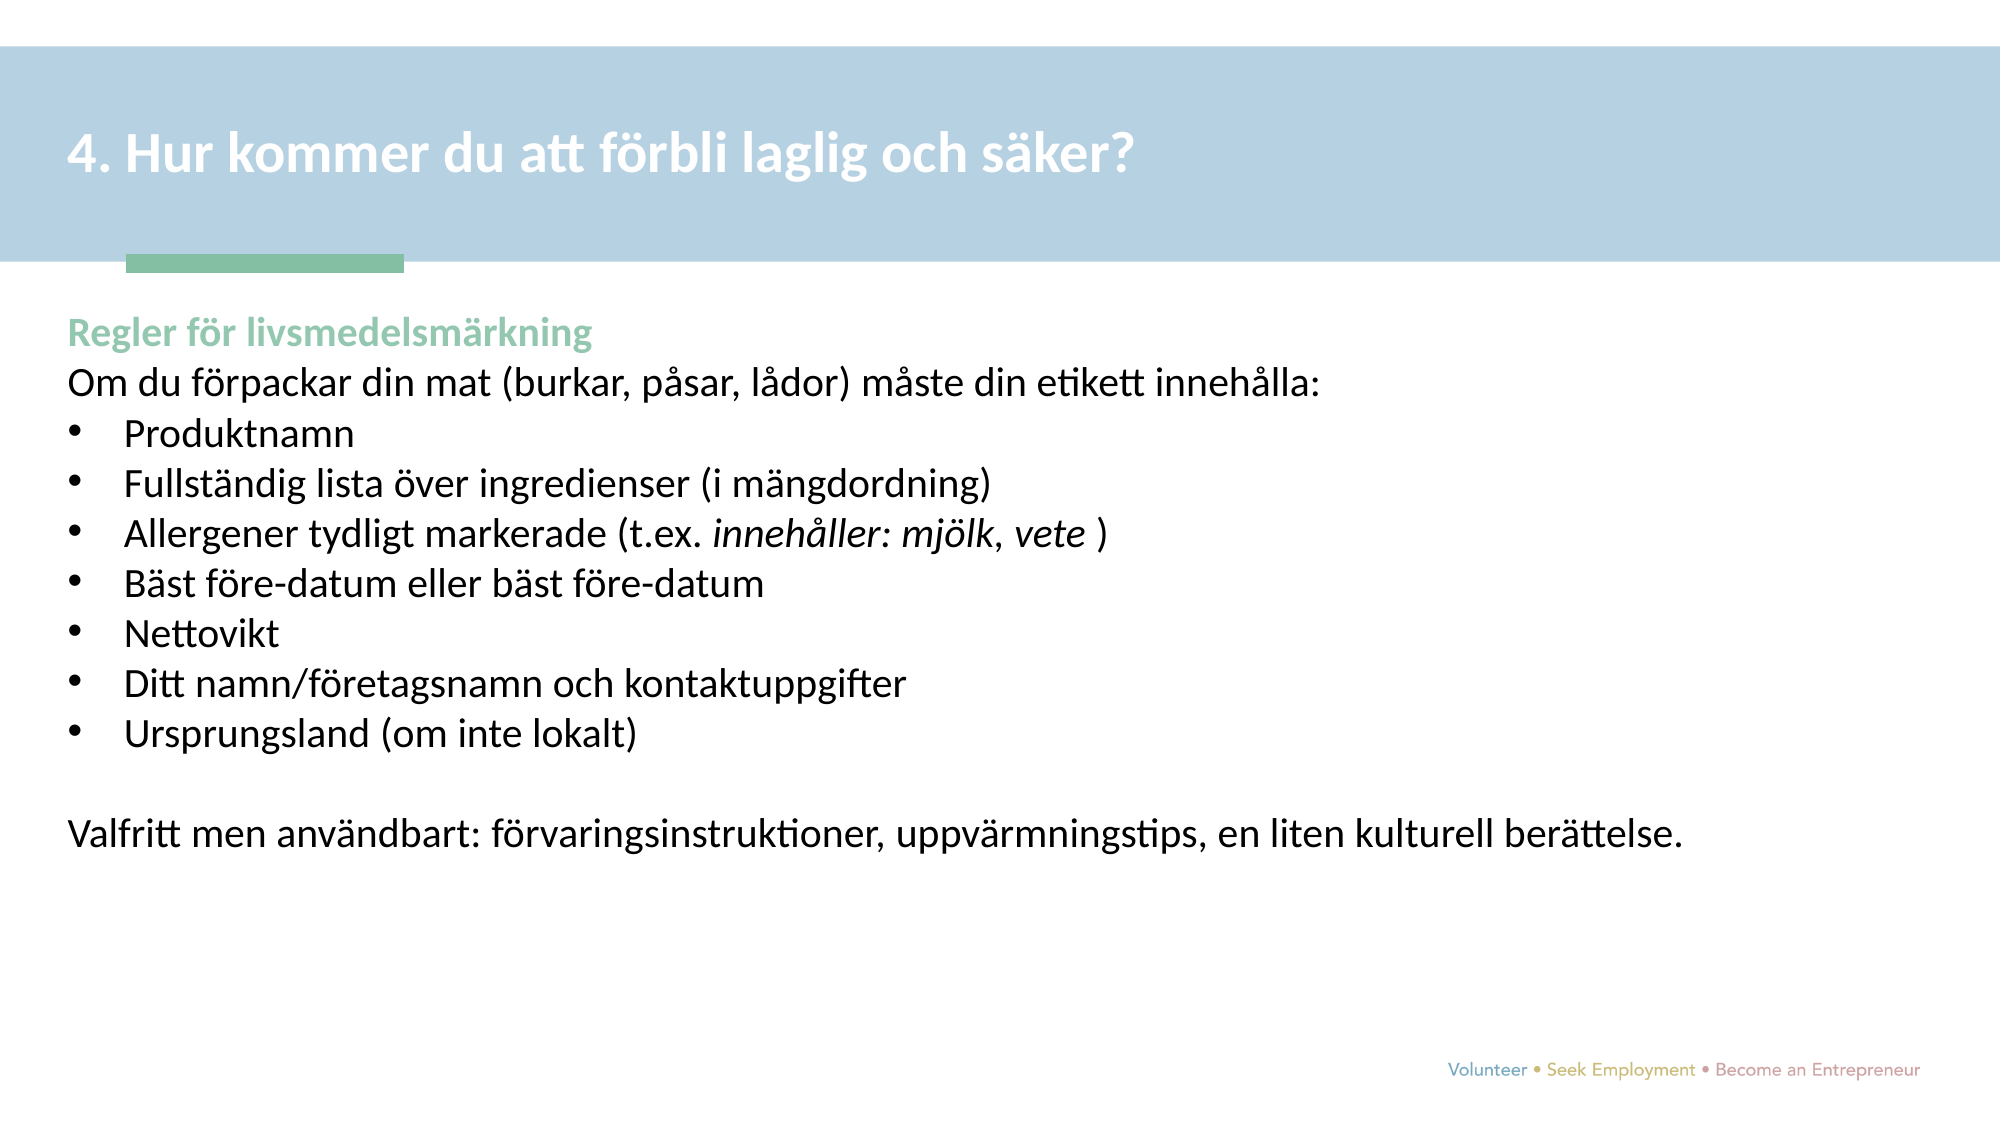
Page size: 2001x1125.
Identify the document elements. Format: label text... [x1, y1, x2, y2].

picture [1418, 1046, 1971, 1103]
list 4. Hur kommer du att förbli laglig och säker? [52, 90, 1815, 275]
text_box Regler för livsmedelsmärkning Om du förpackar din mat (burkar, påsar, lådor) måste din etikett innehålla: Produktnamn Fullständig lista över ingredienser (i mängdordning) Allergener tydligt markerade (t.ex. innehåller: mjölk, vete ) Bäst före-datum eller bäst före-datum Nettovikt Ditt namn/företagsnamn och kontaktuppgifter Ursprungsland (om inte lokalt) Valfritt men användbart: förvaringsinstruktioner, uppvärmningstips, en liten kulturell berättelse. [52, 297, 1903, 953]
